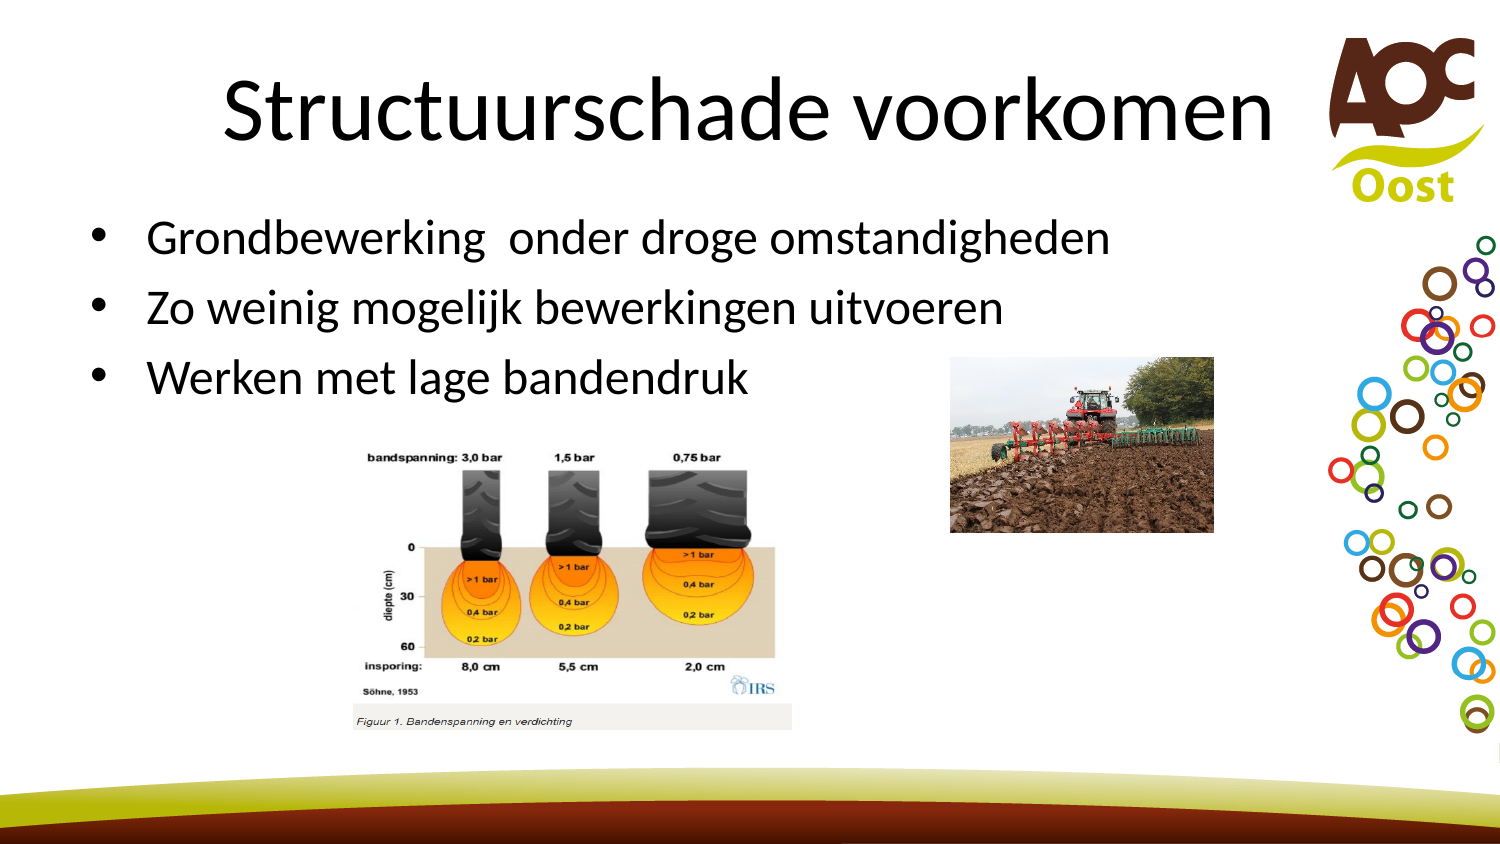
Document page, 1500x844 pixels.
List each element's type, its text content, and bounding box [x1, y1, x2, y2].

title Structuurschade voorkomen [75, 33, 1425, 175]
picture [0, 0, 1500, 844]
list Grondbewerking onder droge omstandigheden Zo weinig mogelijk bewerkingen uitvoeren Werken met lage bandendruk [75, 196, 1425, 754]
